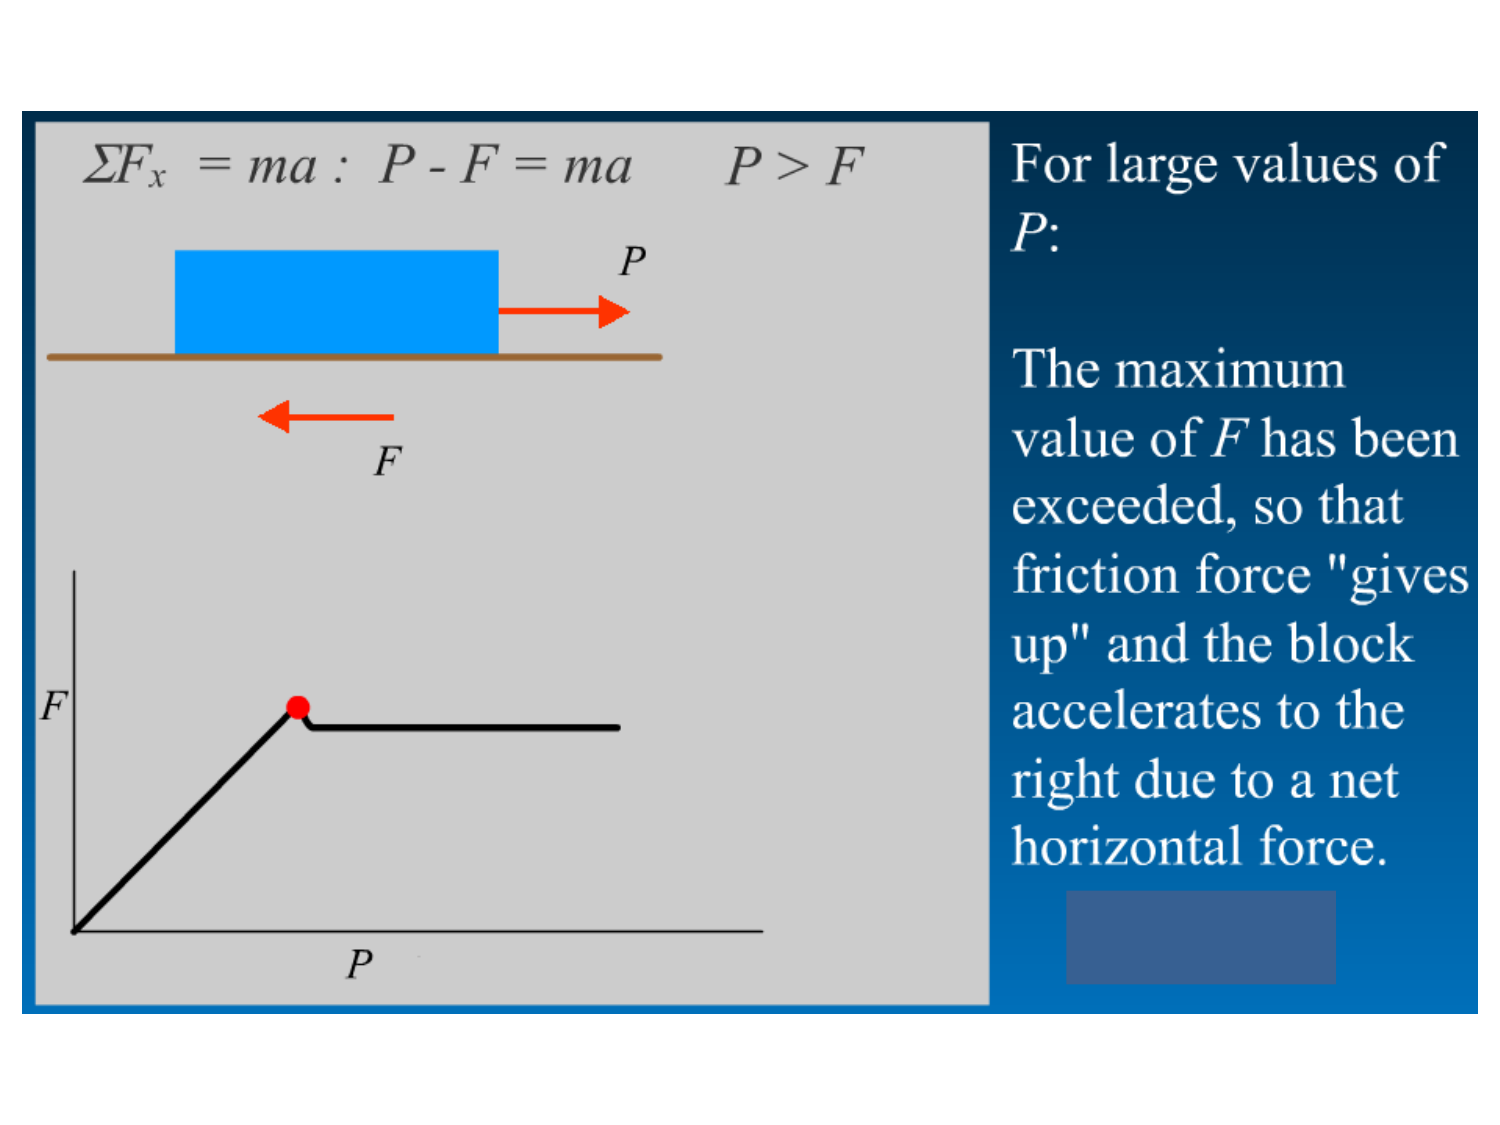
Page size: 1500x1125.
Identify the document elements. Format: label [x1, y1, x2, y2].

picture [22, 111, 1478, 1014]
